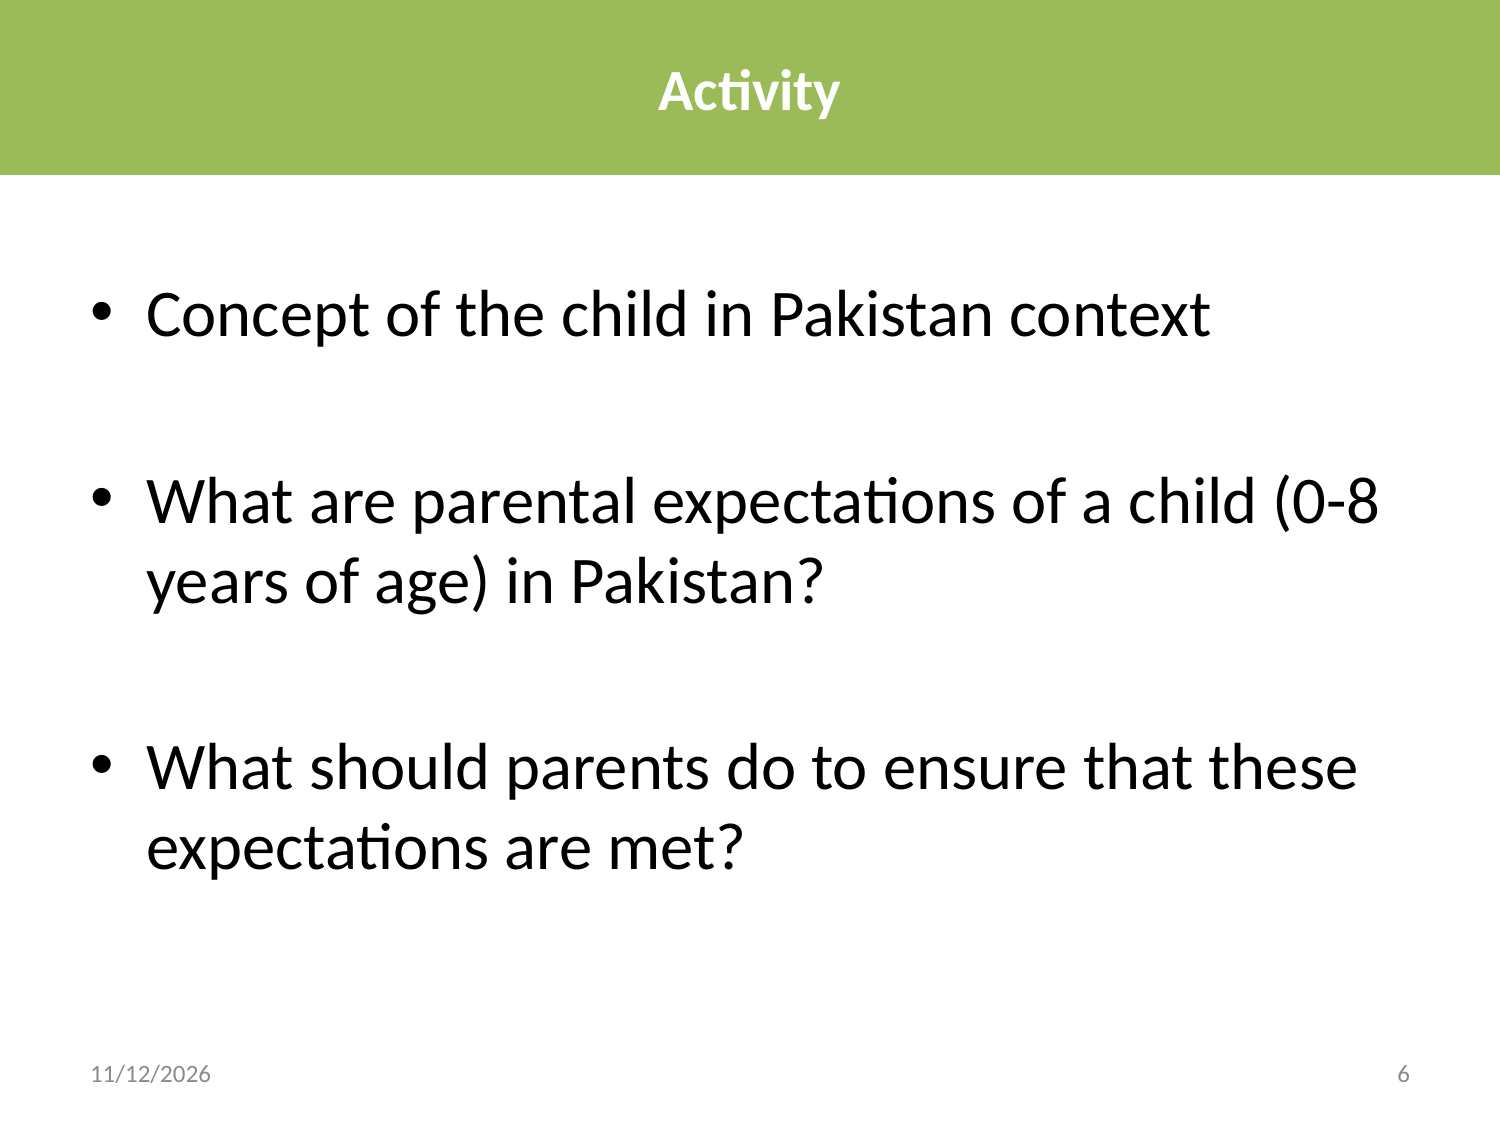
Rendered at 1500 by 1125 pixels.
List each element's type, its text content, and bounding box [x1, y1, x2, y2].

text_box Activity [0, 0, 1500, 175]
list Concept of the child in Pakistan context What are parental expectations of a child (0-8 years of age) in Pakistan? What should parents do to ensure that these expectations are met? [75, 262, 1425, 1005]
slide_number 6 [1074, 1042, 1425, 1103]
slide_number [75, 1042, 425, 1103]
